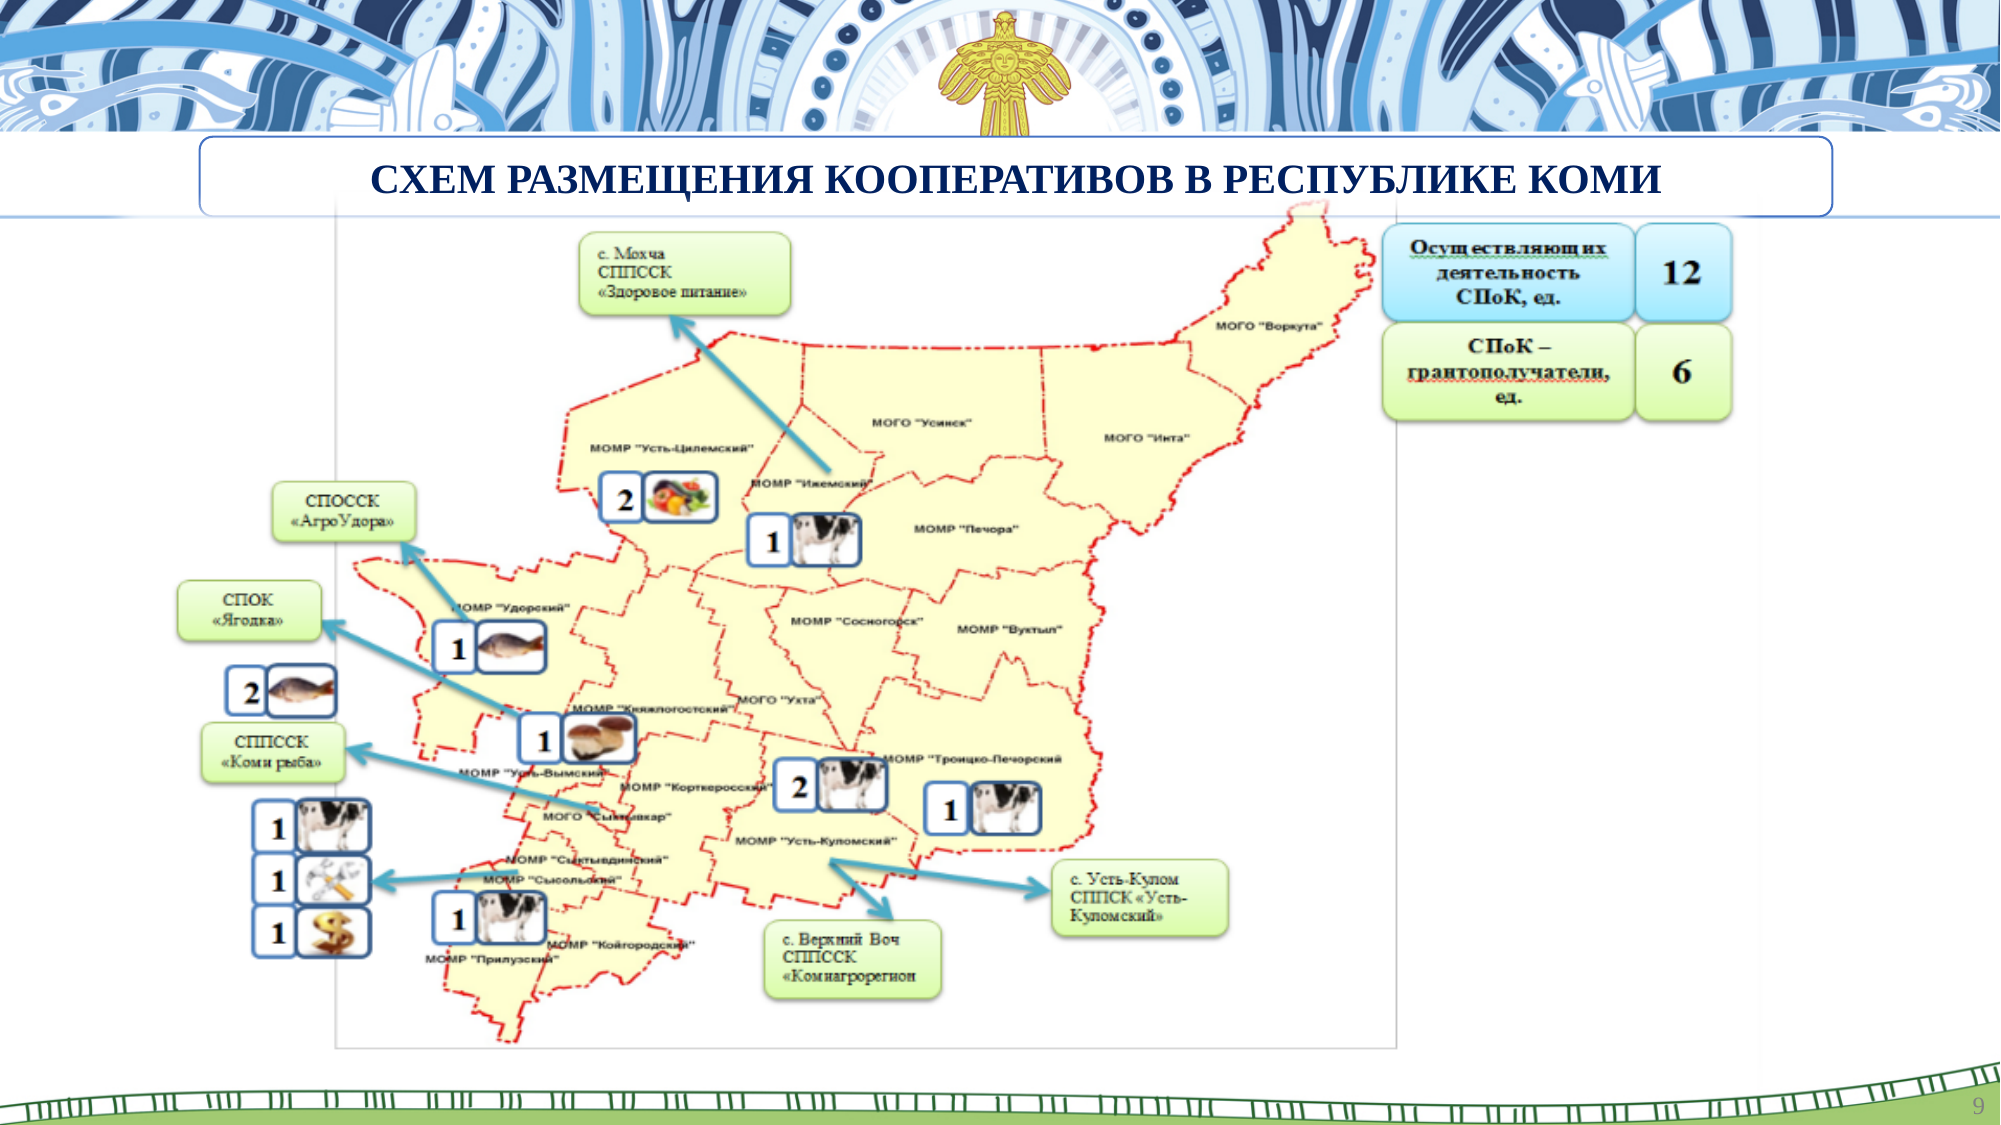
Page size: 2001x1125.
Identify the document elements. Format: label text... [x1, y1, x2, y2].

slide_number 9 [1862, 1084, 2000, 1125]
picture [0, 0, 2000, 1125]
text_box СХЕМ РАЗМЕЩЕНИЯ КООПЕРАТИВОВ В РЕСПУБЛИКЕ КОМИ [198, 135, 1834, 218]
